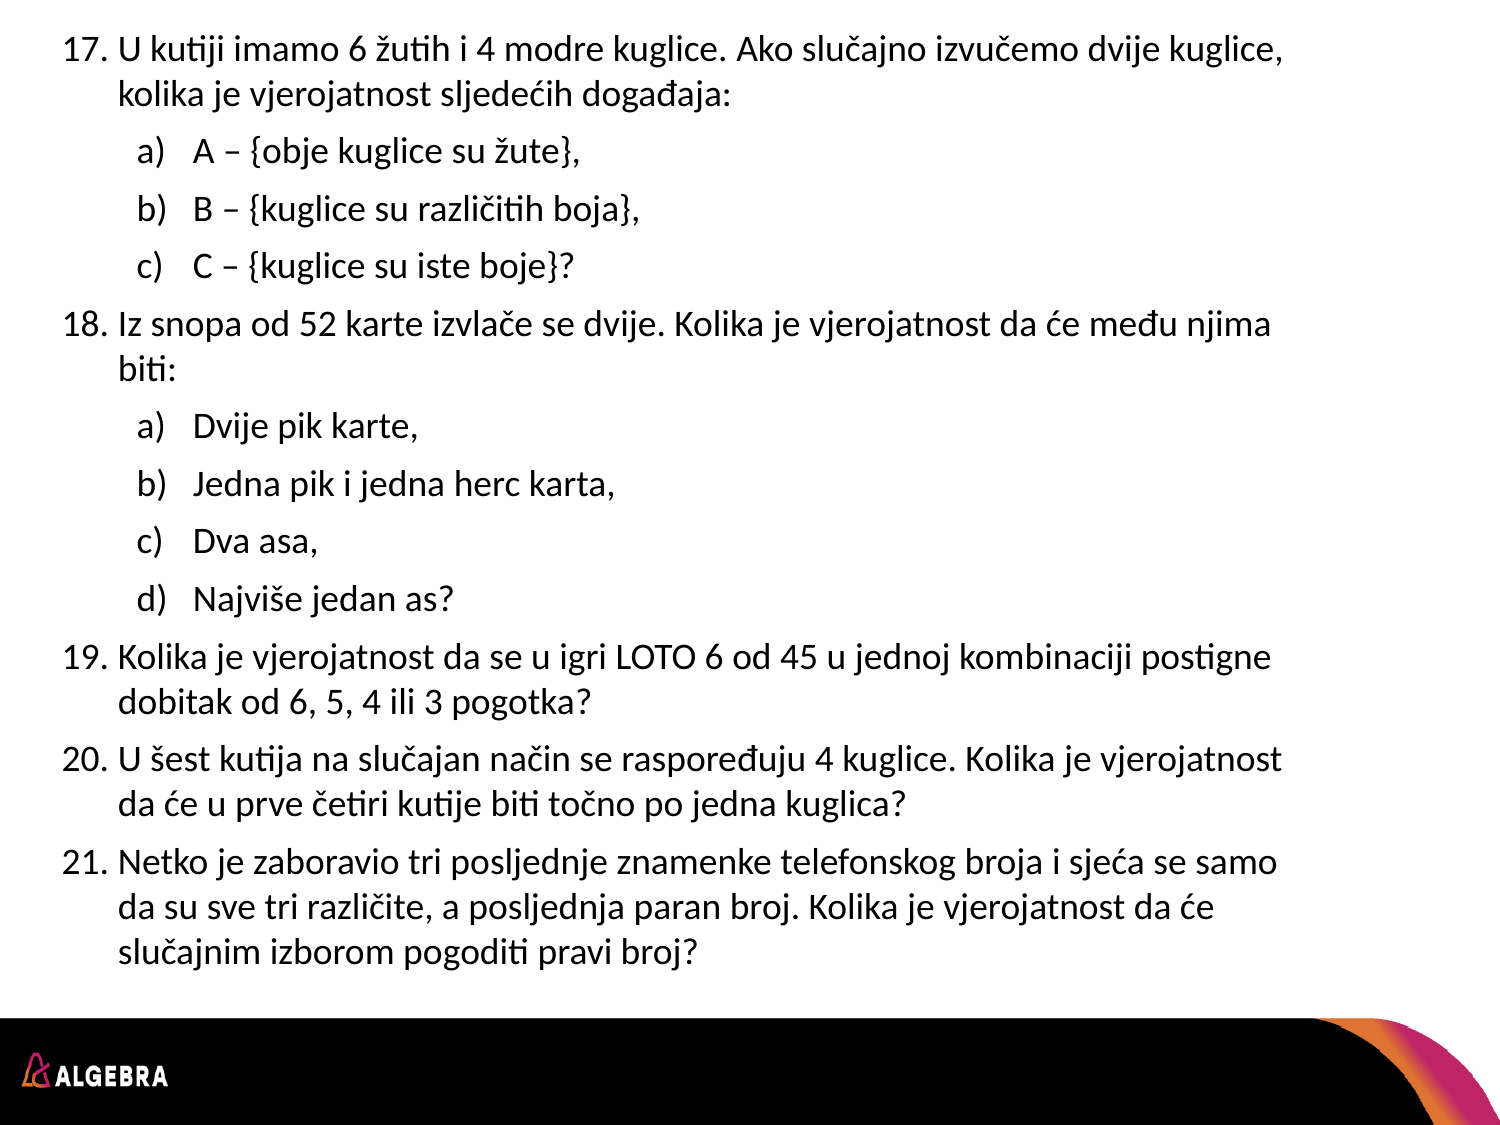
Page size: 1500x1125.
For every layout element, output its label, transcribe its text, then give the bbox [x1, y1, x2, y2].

text_box U kutiji imamo 6 žutih i 4 modre kuglice. Ako slučajno izvučemo dvije kuglice, kolika je vjerojatnost sljedećih događaja: A – {obje kuglice su žute}, B – {kuglice su različitih boja}, C – {kuglice su iste boje}? Iz snopa od 52 karte izvlače se dvije. Kolika je vjerojatnost da će među njima biti: Dvije pik karte, Jedna pik i jedna herc karta, Dva asa, Najviše jedan as? Kolika je vjerojatnost da se u igri LOTO 6 od 45 u jednoj kombinaciji postigne dobitak od 6, 5, 4 ili 3 pogotka? U šest kutija na slučajan način se raspoređuju 4 kuglice. Kolika je vjerojatnost da će u prve četiri kutije biti točno po jedna kuglica? Netko je zaboravio tri posljednje znamenke telefonskog broja i sjeća se samo da su sve tri različite, a posljednja paran broj. Kolika je vjerojatnost da će slučajnim izborom pogoditi pravi broj? [46, 16, 1300, 1037]
picture [0, 0, 1500, 1125]
